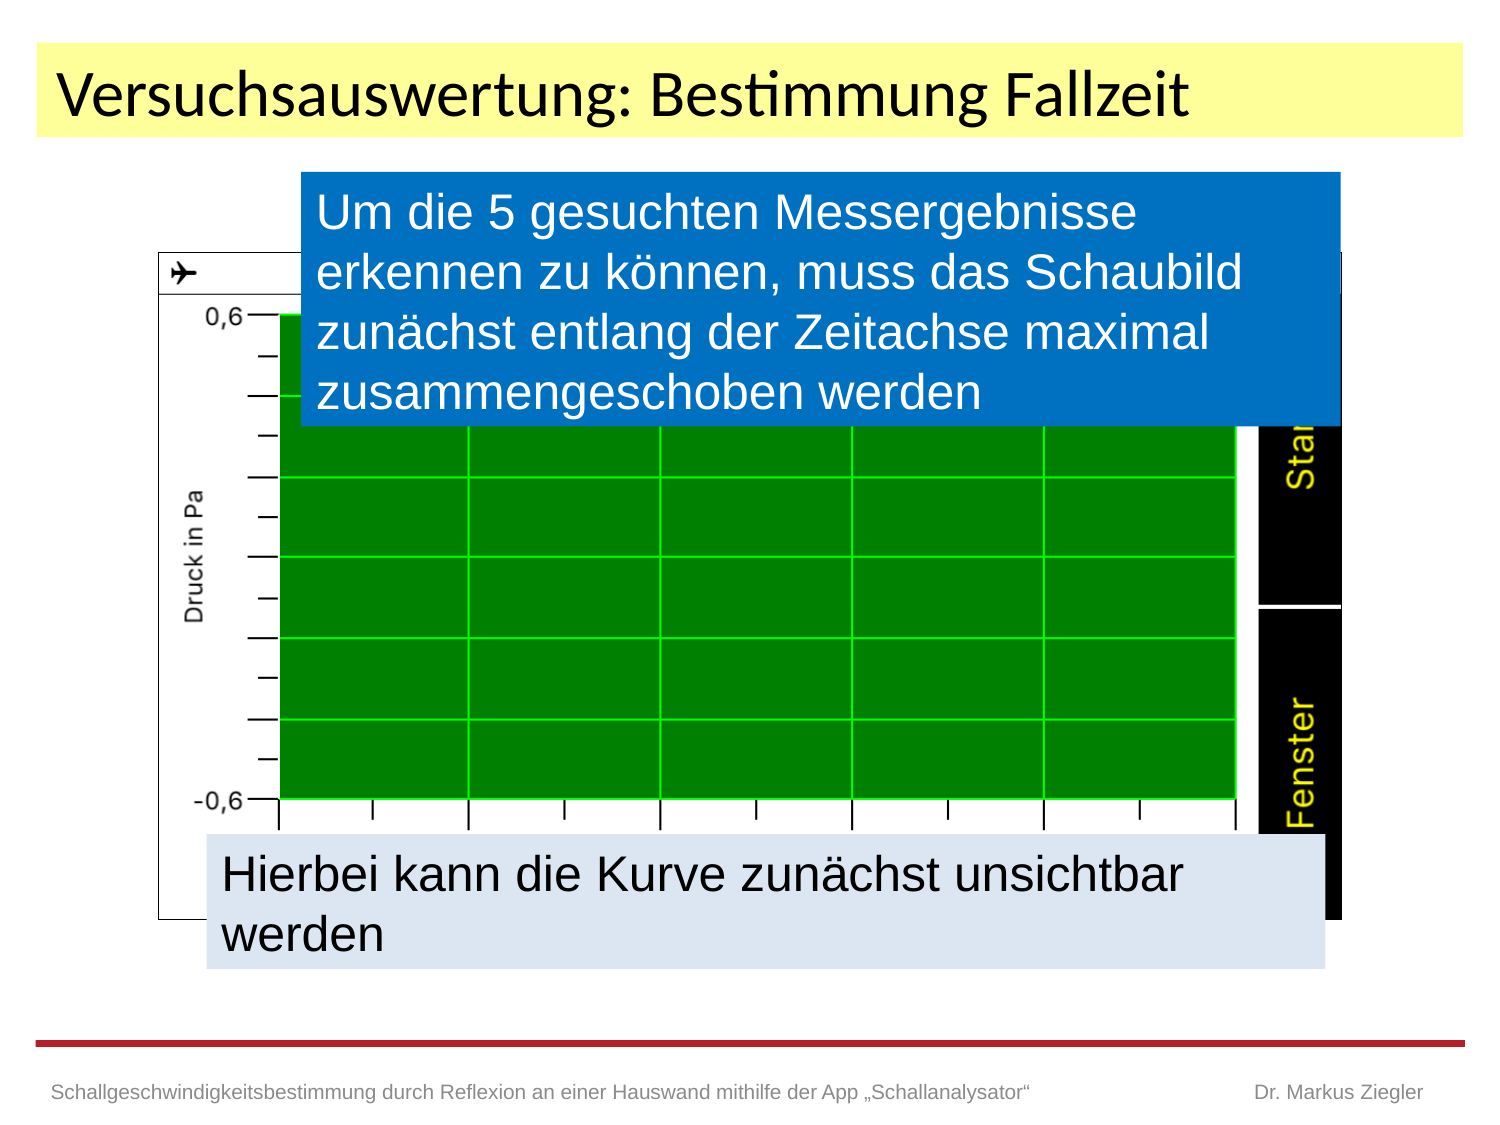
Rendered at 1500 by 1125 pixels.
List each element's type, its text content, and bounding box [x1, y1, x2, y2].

text_box Um die 5 gesuchten Messergebnisse erkennen zu können, muss das Schaubild zunächst entlang der Zeitachse maximal zusammengeschoben werden [301, 171, 1341, 251]
text_box Hierbei kann die Kurve zunächst unsichtbar werden [206, 928, 1326, 969]
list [158, 252, 1343, 920]
title Versuchsauswertung: Bestimmung Fallzeit [41, 42, 1459, 149]
footer Schallgeschwindigkeitsbestimmung durch Reflexion an einer Hauswand mithilfe der App „Schallanalysator“ Dr. Markus Ziegler [35, 1061, 1447, 1122]
